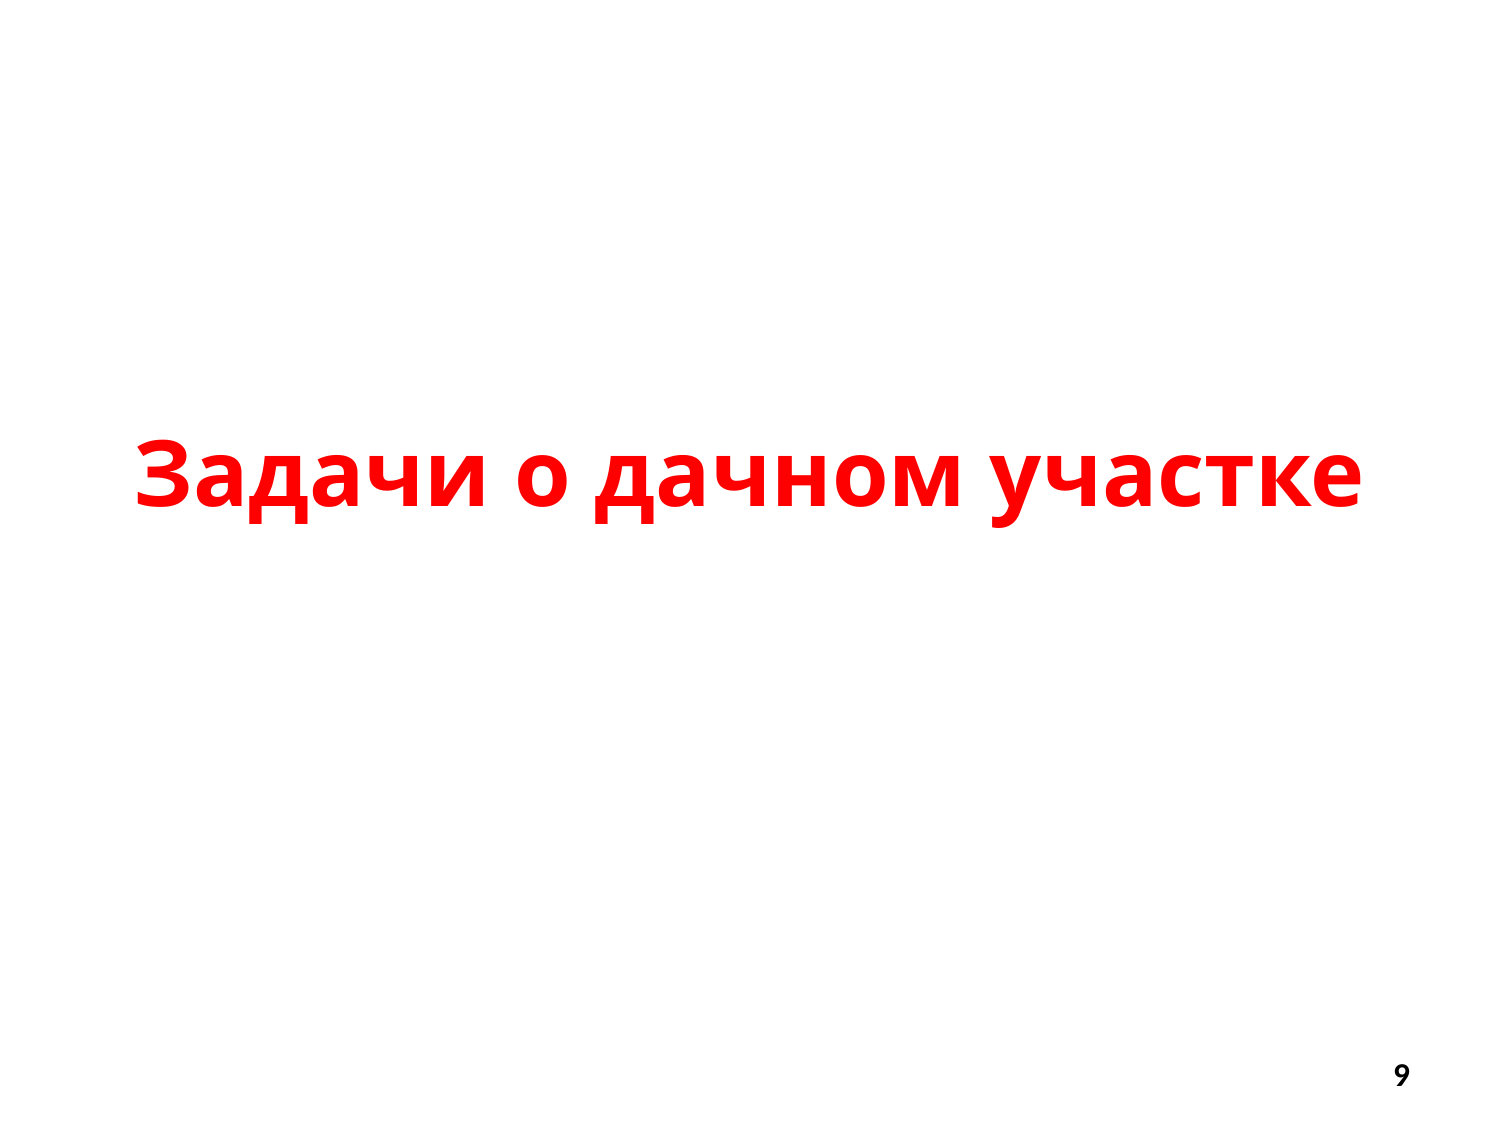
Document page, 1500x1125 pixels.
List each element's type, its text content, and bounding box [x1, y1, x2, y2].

slide_number 9 [1074, 1042, 1425, 1103]
title Задачи о дачном участке [112, 349, 1388, 591]
